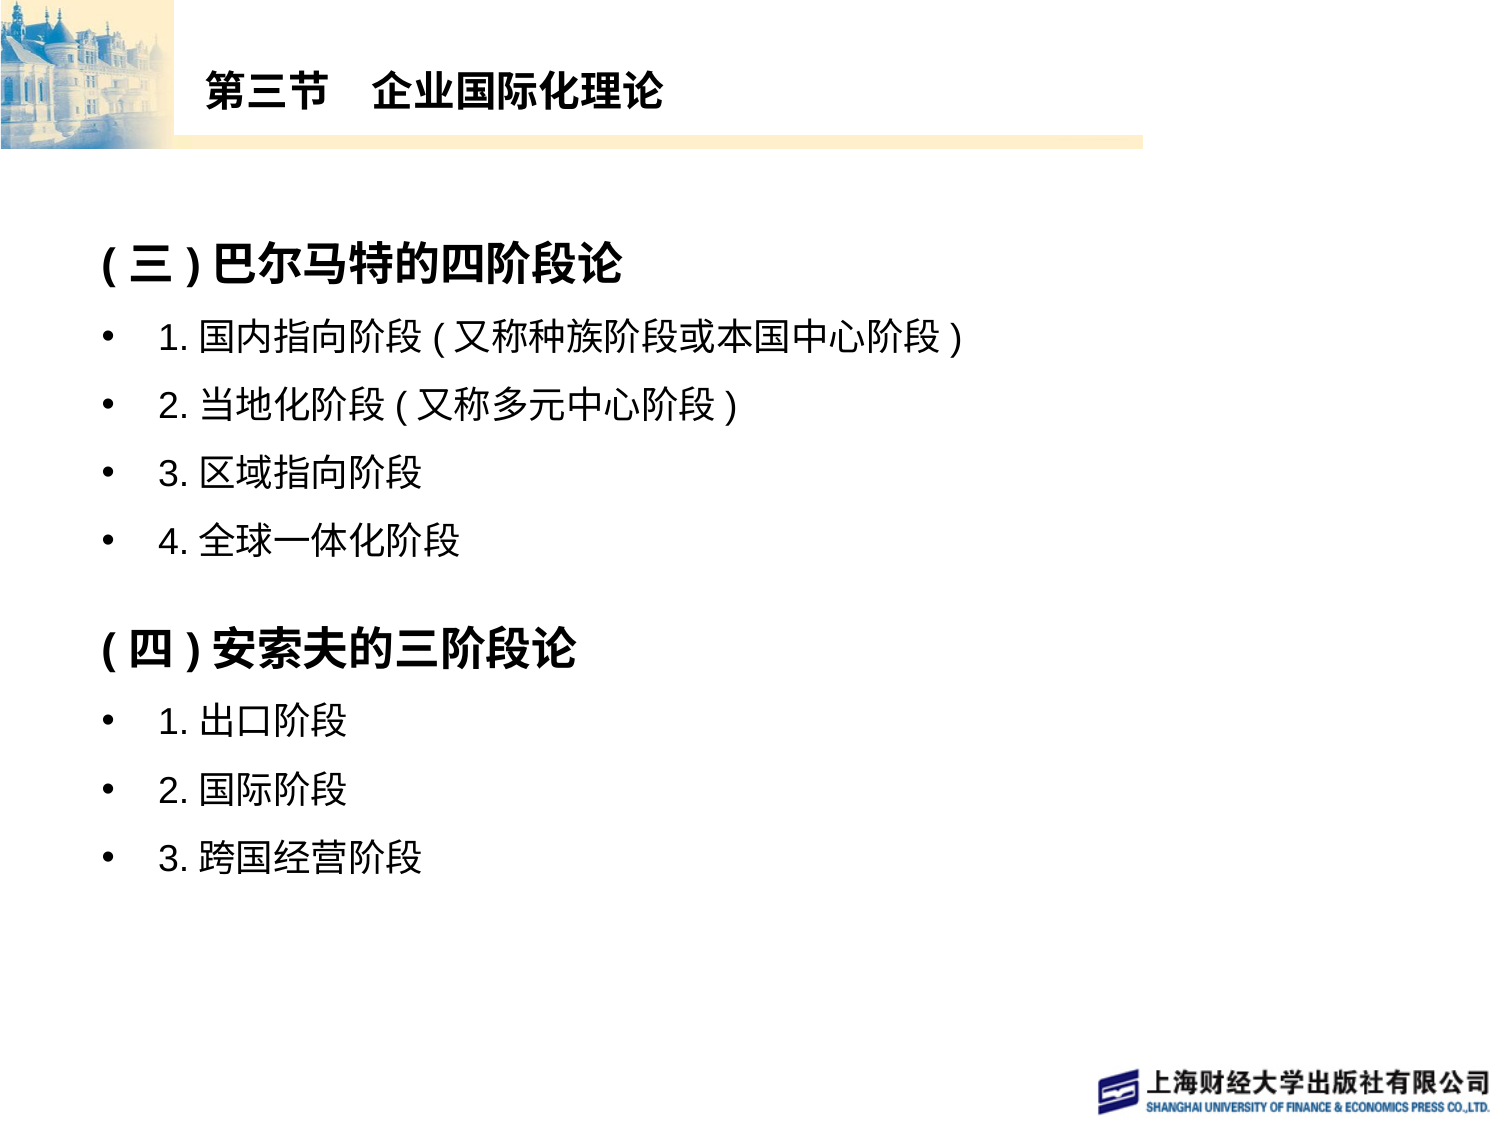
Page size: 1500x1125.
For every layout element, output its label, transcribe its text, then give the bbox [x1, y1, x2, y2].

picture [0, 0, 1143, 149]
picture [1097, 1065, 1494, 1120]
title 第三节 企业国际化理论 [189, 36, 1262, 143]
list (三)巴尔马特的四阶段论 1.国内指向阶段(又称种族阶段或本国中心阶段) 2.当地化阶段(又称多元中心阶段) 3.区域指向阶段 4.全球一体化阶段 (四)安索夫的三阶段论 1.出口阶段 2.国际阶段 3.跨国经营阶段 [86, 207, 1425, 1071]
